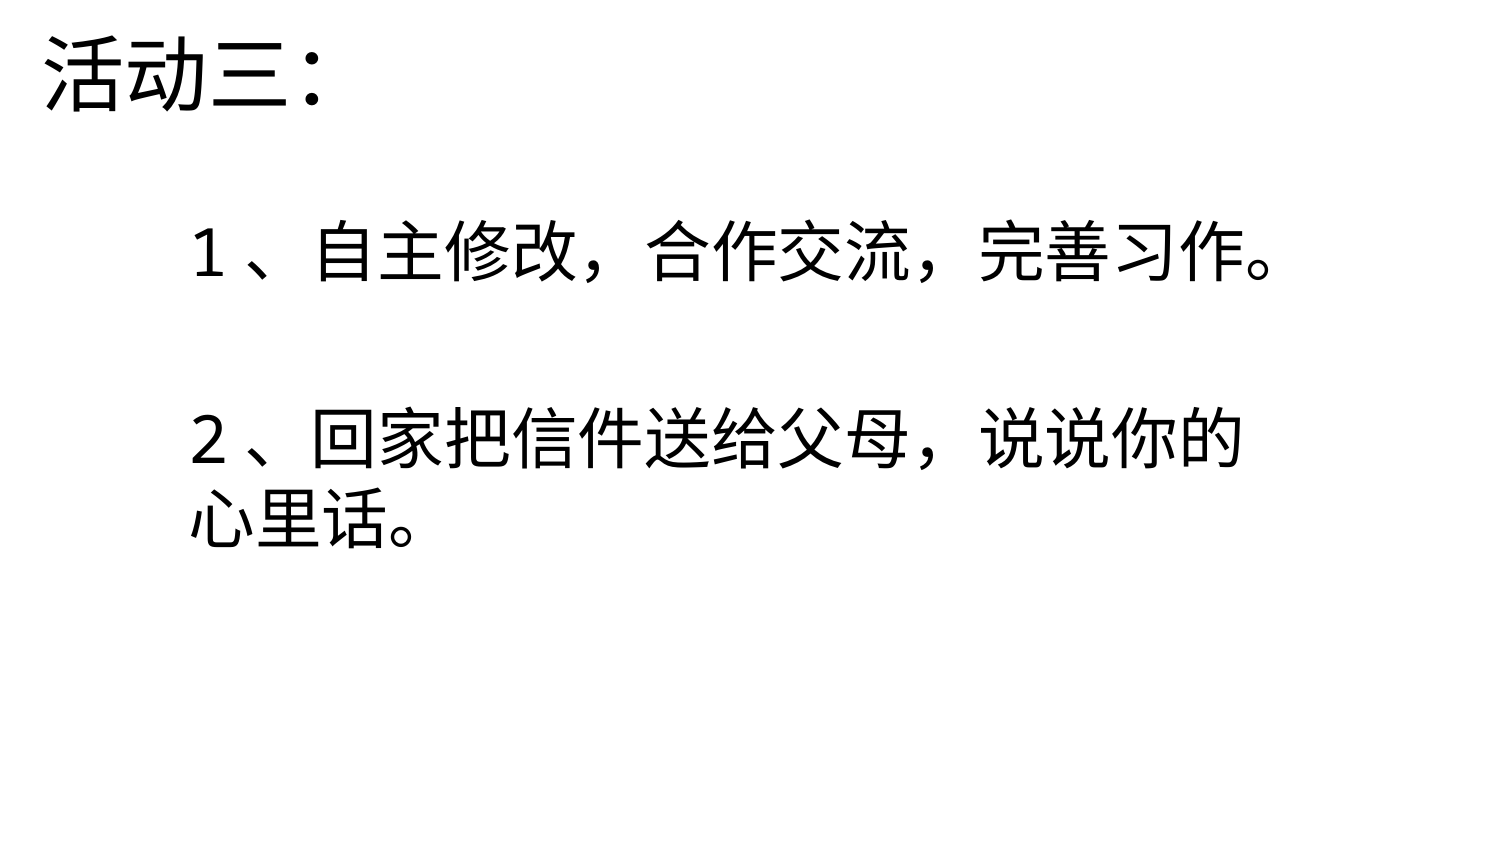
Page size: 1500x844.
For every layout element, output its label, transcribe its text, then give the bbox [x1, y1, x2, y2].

list 1、自主修改，合作交流，完善习作。 2、回家把信件送给父母，说说你的心里话。 [173, 202, 1327, 756]
title 活动三： [18, 14, 399, 155]
